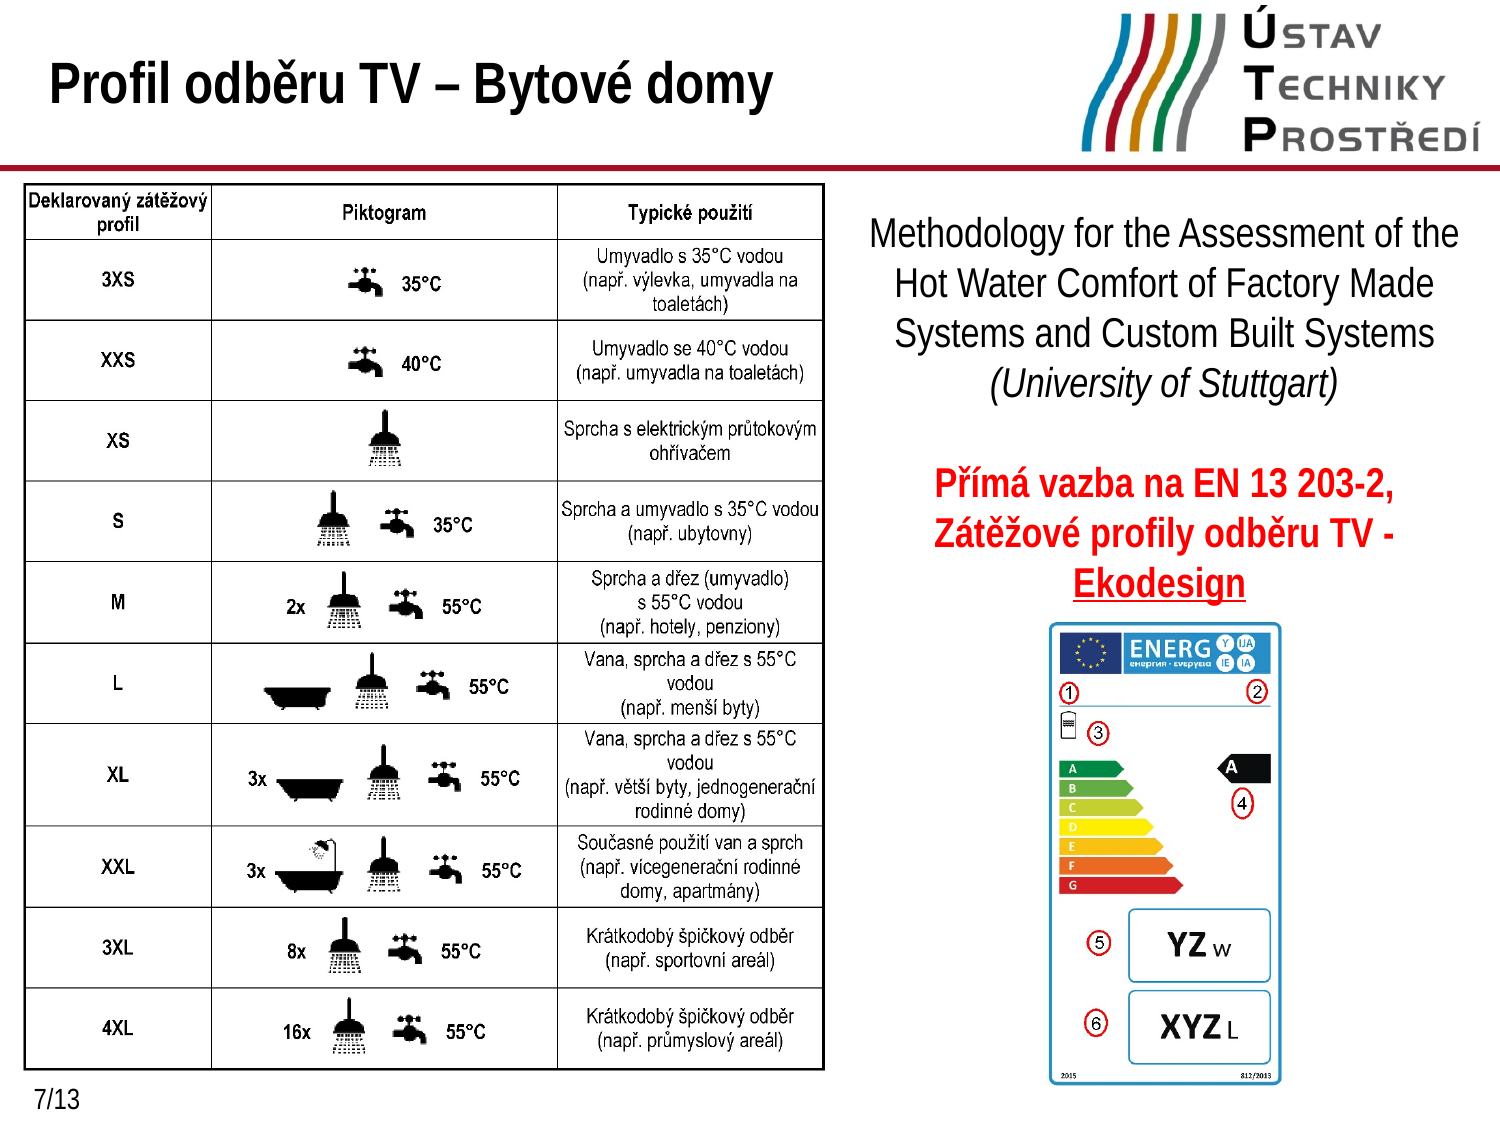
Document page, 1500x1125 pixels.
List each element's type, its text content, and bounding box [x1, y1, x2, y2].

picture [1041, 617, 1288, 1090]
text_box [0, 165, 1500, 172]
text_box Methodology for the Assessment of the Hot Water Comfort of Factory Made Systems and Custom Built Systems (University of Stuttgart) Přímá vazba na EN 13 203-2, Zátěžové profily odběru TV - Ekodesign [846, 198, 1483, 614]
picture [19, 177, 828, 1077]
text_box Profil odběru TV – Bytové domy [34, 38, 1080, 123]
picture [1080, 5, 1483, 159]
